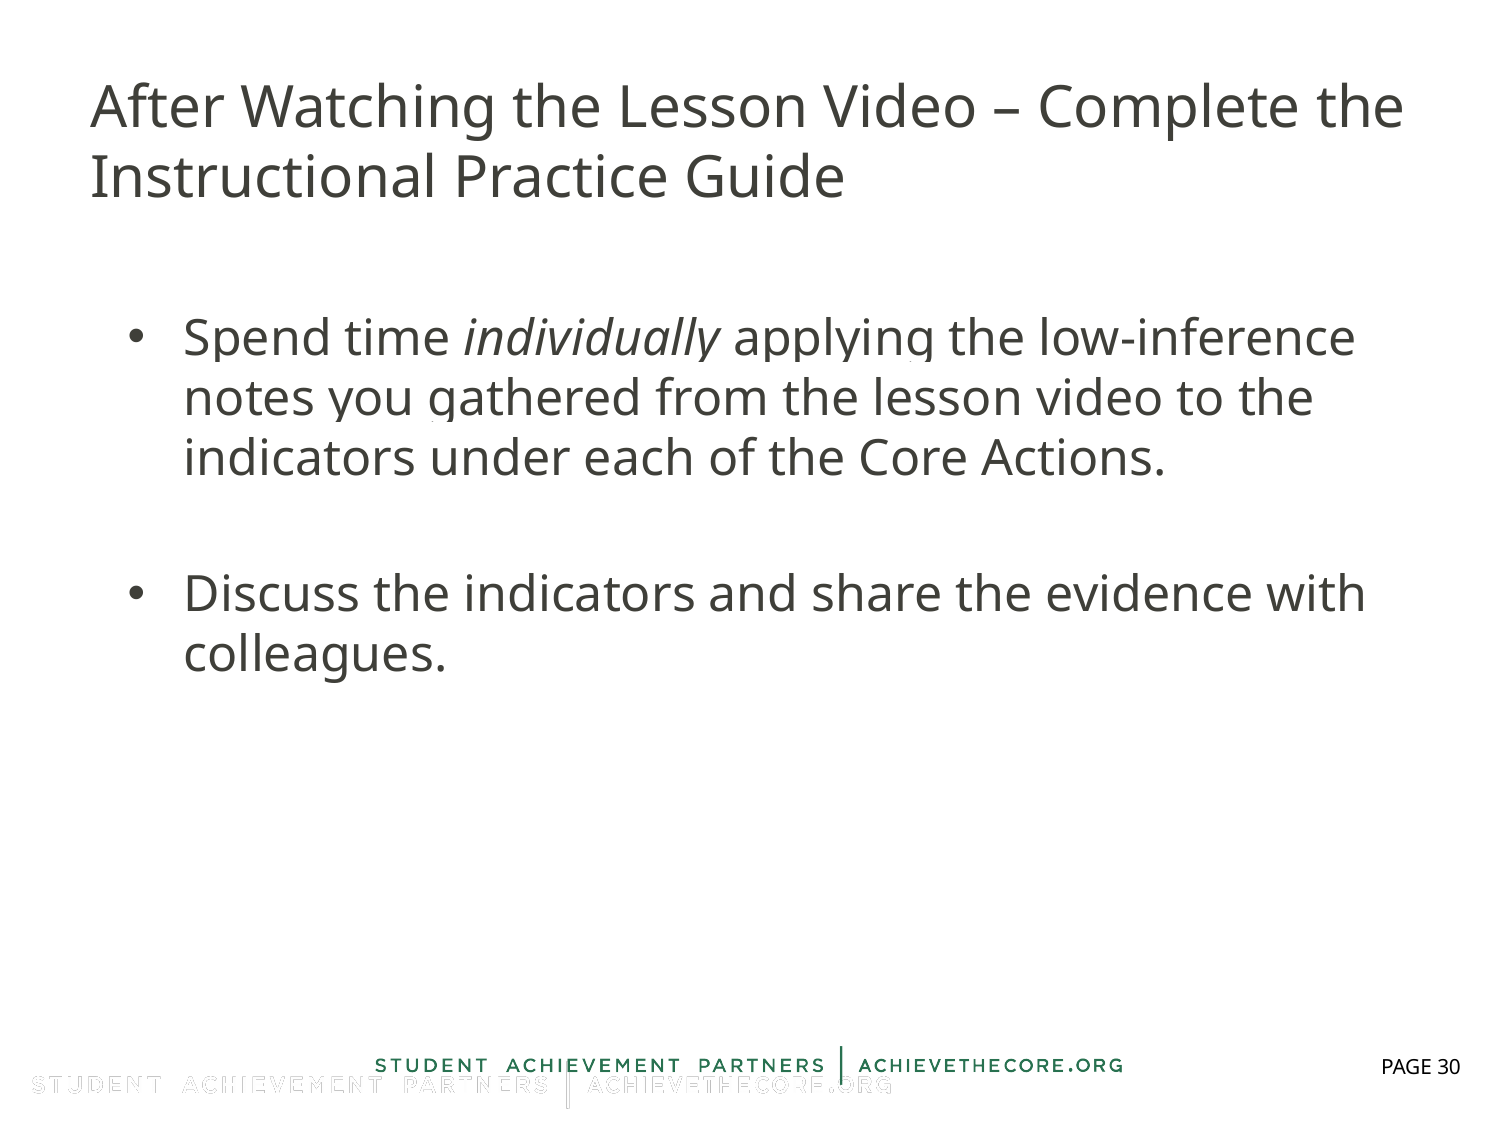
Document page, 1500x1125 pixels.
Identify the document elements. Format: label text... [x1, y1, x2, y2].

picture [12, 1046, 1122, 1112]
list Spend time individually applying the low-inference notes you gathered from the lesson video to the indicators under each of the Core Actions. Discuss the indicators and share the evidence with colleagues. [75, 297, 1425, 812]
title After Watching the Lesson Video – Complete the Instructional Practice Guide [75, 45, 1425, 234]
